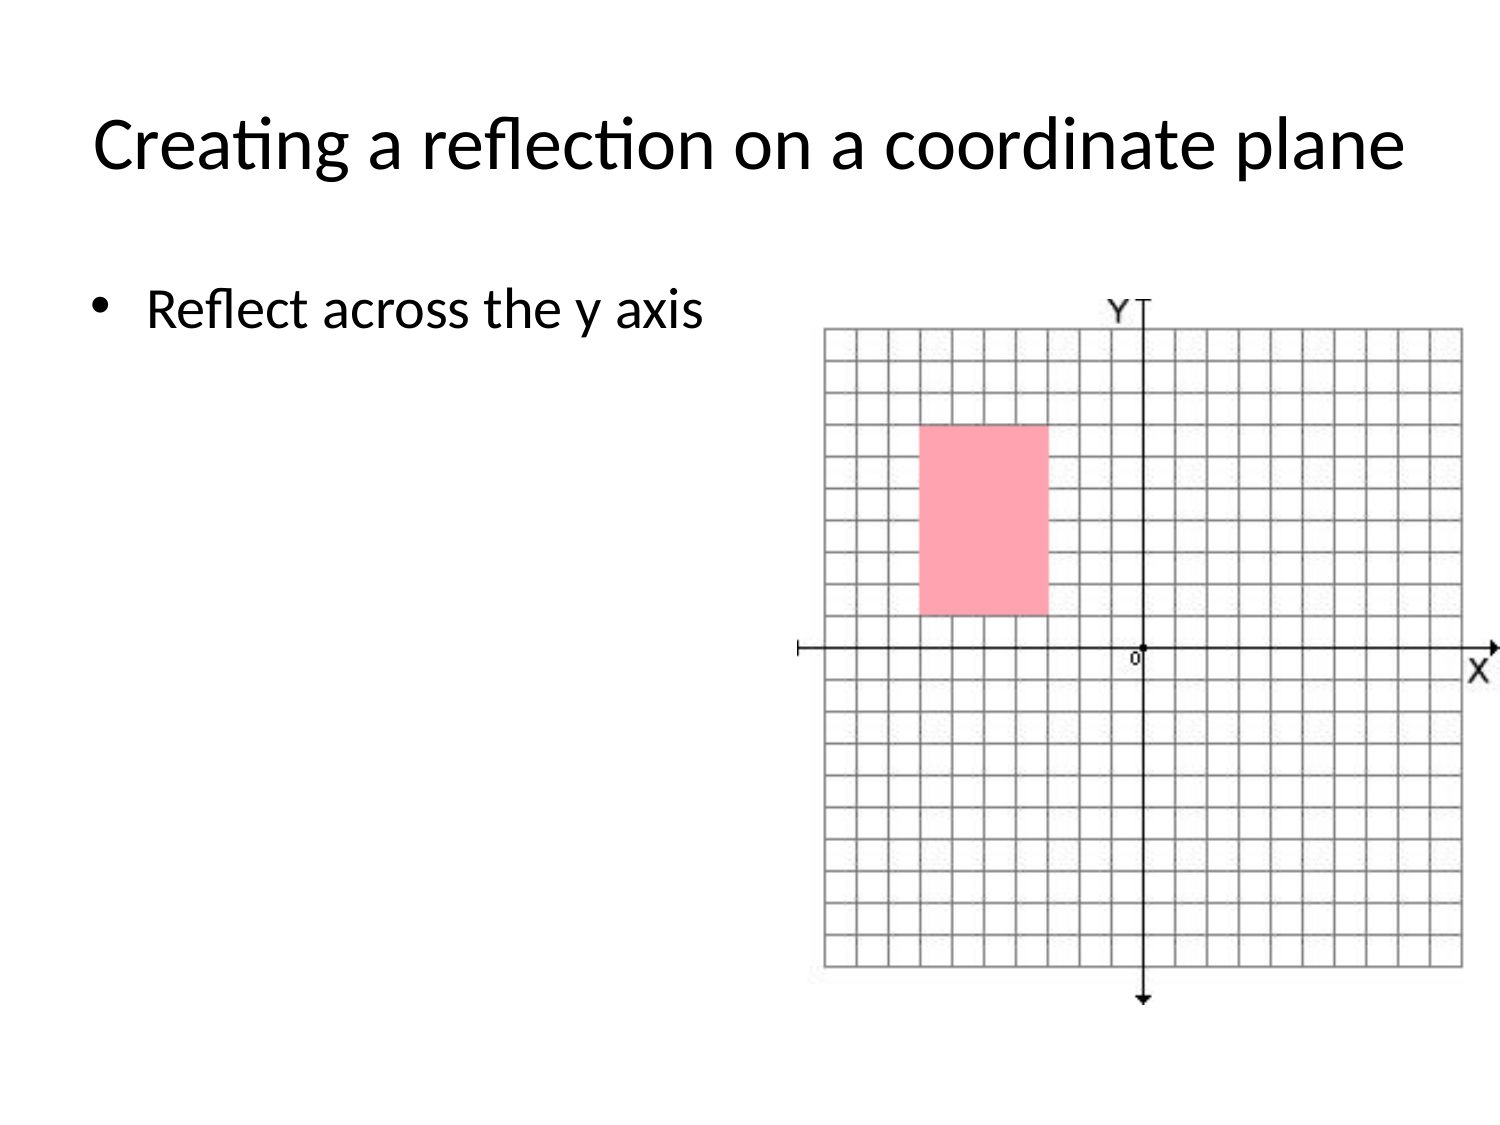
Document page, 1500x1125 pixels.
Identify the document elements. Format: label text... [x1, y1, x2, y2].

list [797, 299, 1500, 1006]
list Reflect across the y axis [75, 262, 738, 1005]
title Creating a reflection on a coordinate plane [75, 45, 1425, 233]
